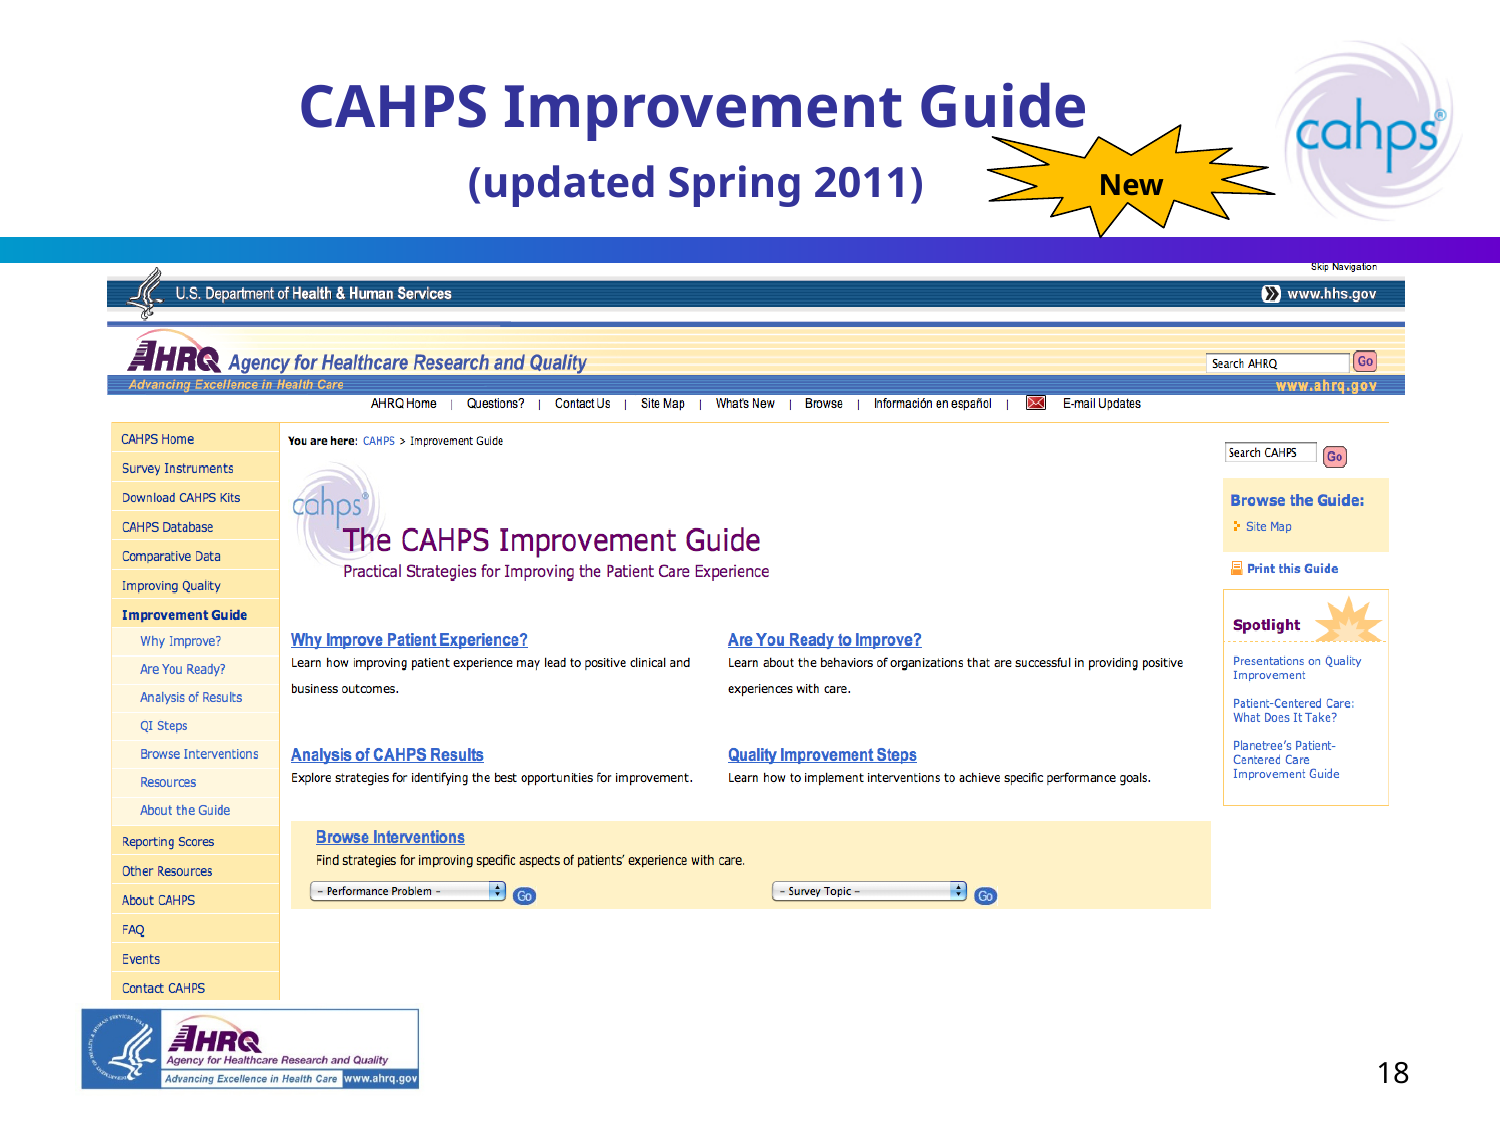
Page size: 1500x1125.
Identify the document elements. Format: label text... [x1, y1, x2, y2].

slide_number 18 [1074, 1046, 1426, 1125]
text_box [987, 124, 1276, 238]
picture [1275, 37, 1463, 225]
picture [99, 263, 1413, 1001]
picture [75, 1003, 425, 1096]
title CAHPS Improvement Guide (updated Spring 2011) [74, 44, 1313, 233]
